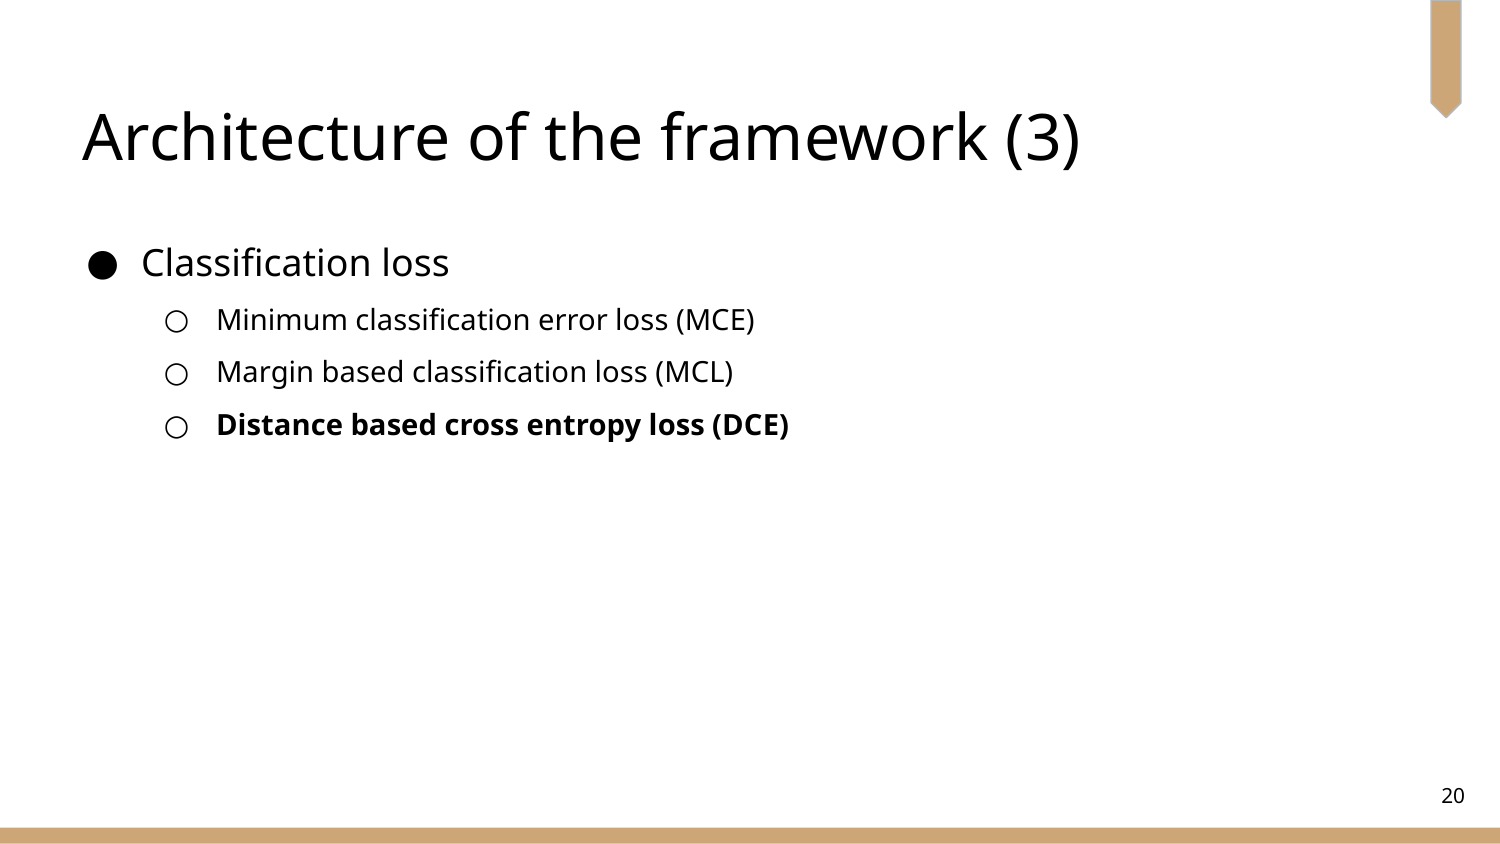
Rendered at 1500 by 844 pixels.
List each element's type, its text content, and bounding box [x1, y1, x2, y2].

title Architecture of the framework (3) [51, 51, 1449, 189]
list Classification loss Minimum classification error loss (MCE) Margin based classification loss (MCL) Distance based cross entropy loss (DCE) [51, 200, 1449, 752]
slide_number ‹#› [1389, 764, 1480, 830]
text_box [1431, 0, 1461, 118]
